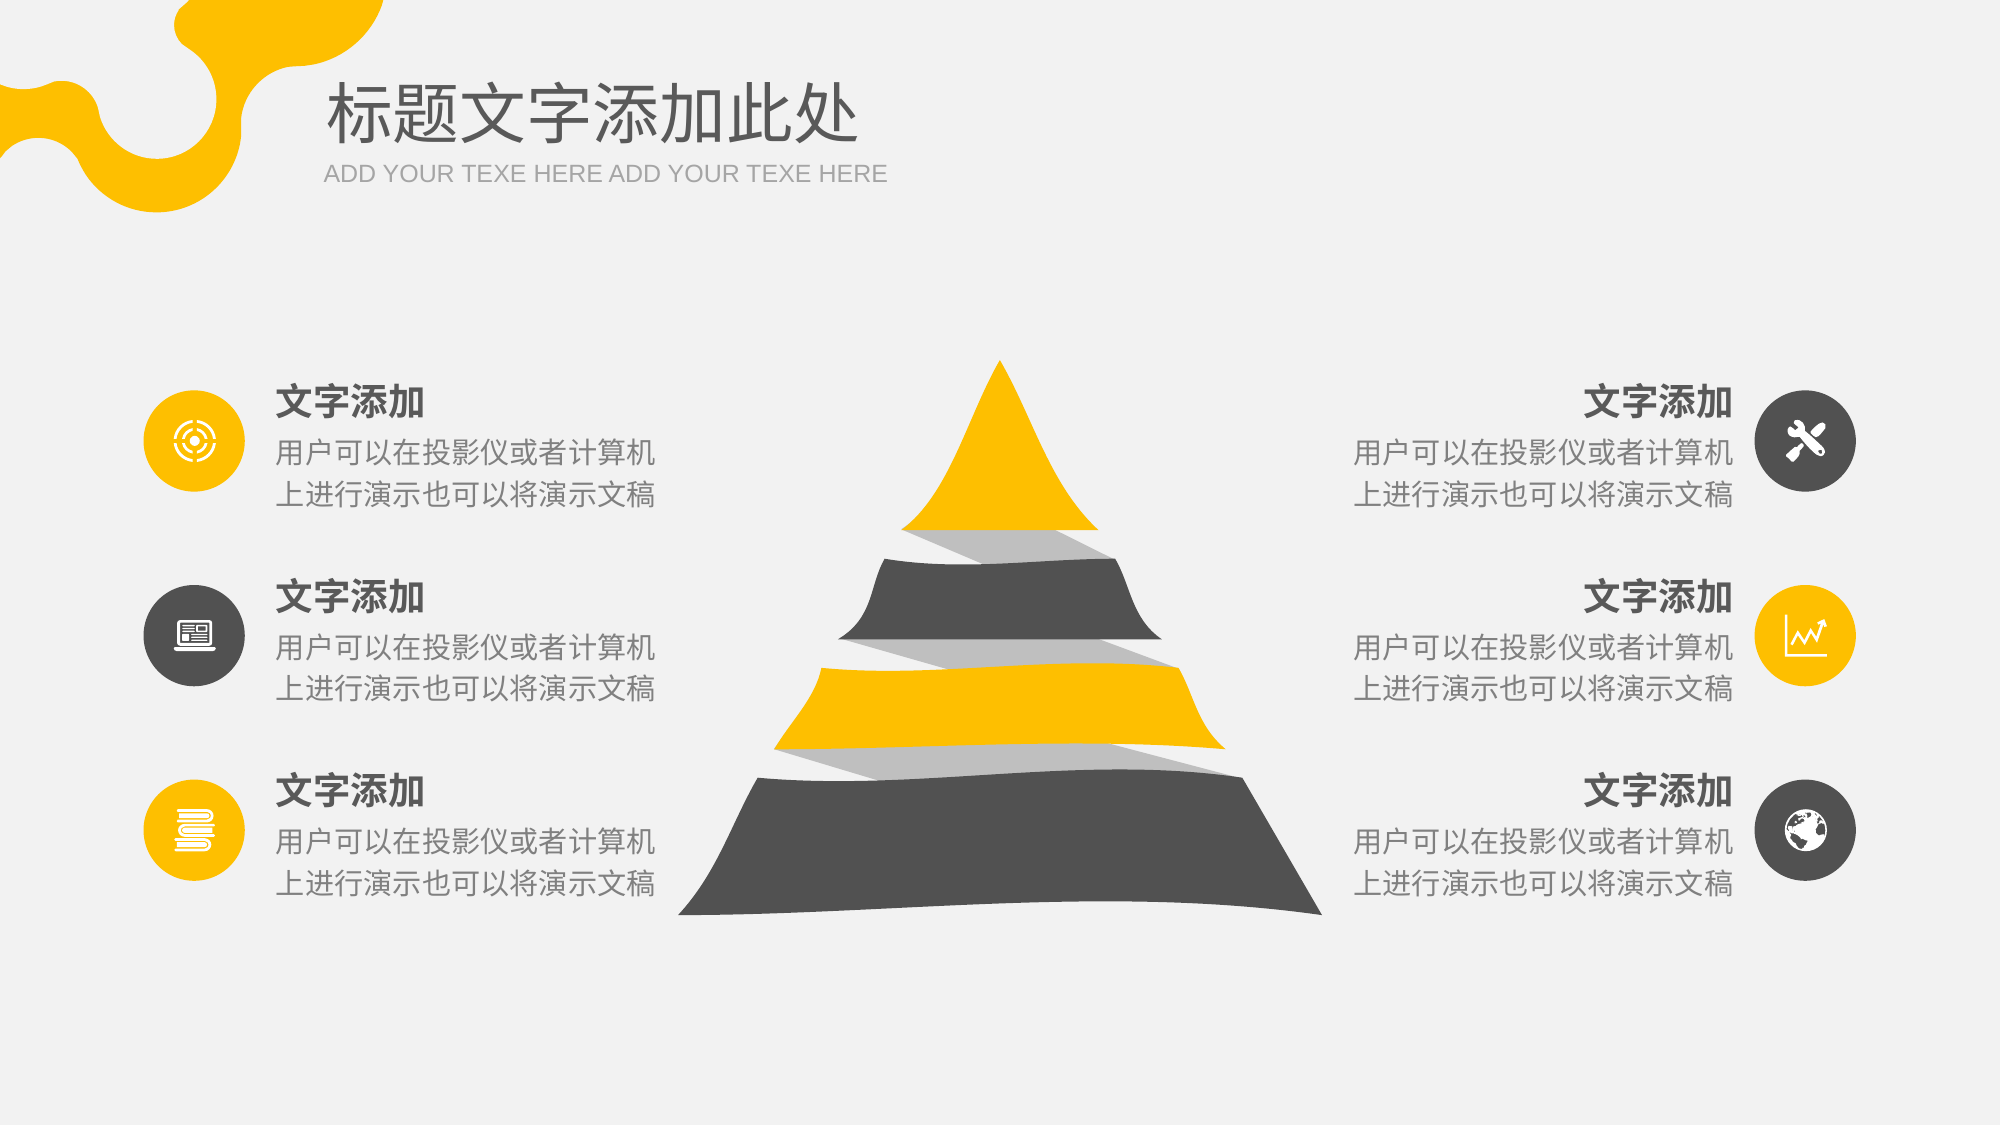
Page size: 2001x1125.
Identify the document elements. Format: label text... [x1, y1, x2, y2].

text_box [1321, 362, 1749, 520]
text_box [173, 808, 216, 853]
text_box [261, 751, 688, 910]
text_box [142, 778, 246, 882]
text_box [1321, 751, 1749, 910]
text_box [1753, 778, 1857, 882]
text_box [172, 442, 194, 464]
text_box [0, 0, 385, 214]
text_box [1783, 808, 1828, 853]
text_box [677, 360, 1322, 916]
text_box [195, 418, 218, 440]
text_box [172, 618, 218, 653]
text_box 标题文字添加此处 [311, 64, 875, 150]
text_box [195, 442, 218, 464]
text_box [0, 0, 218, 160]
text_box [1789, 617, 1829, 648]
text_box [142, 583, 246, 688]
text_box [1785, 418, 1827, 463]
text_box [188, 434, 201, 447]
text_box [142, 389, 246, 493]
text_box [1784, 614, 1828, 658]
text_box [1753, 389, 1857, 493]
text_box ADD YOUR TEXE HERE ADD YOUR TEXE HERE [308, 150, 931, 196]
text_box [261, 556, 688, 715]
text_box [172, 418, 194, 440]
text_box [1321, 556, 1749, 715]
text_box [261, 362, 688, 520]
text_box [1753, 583, 1857, 688]
